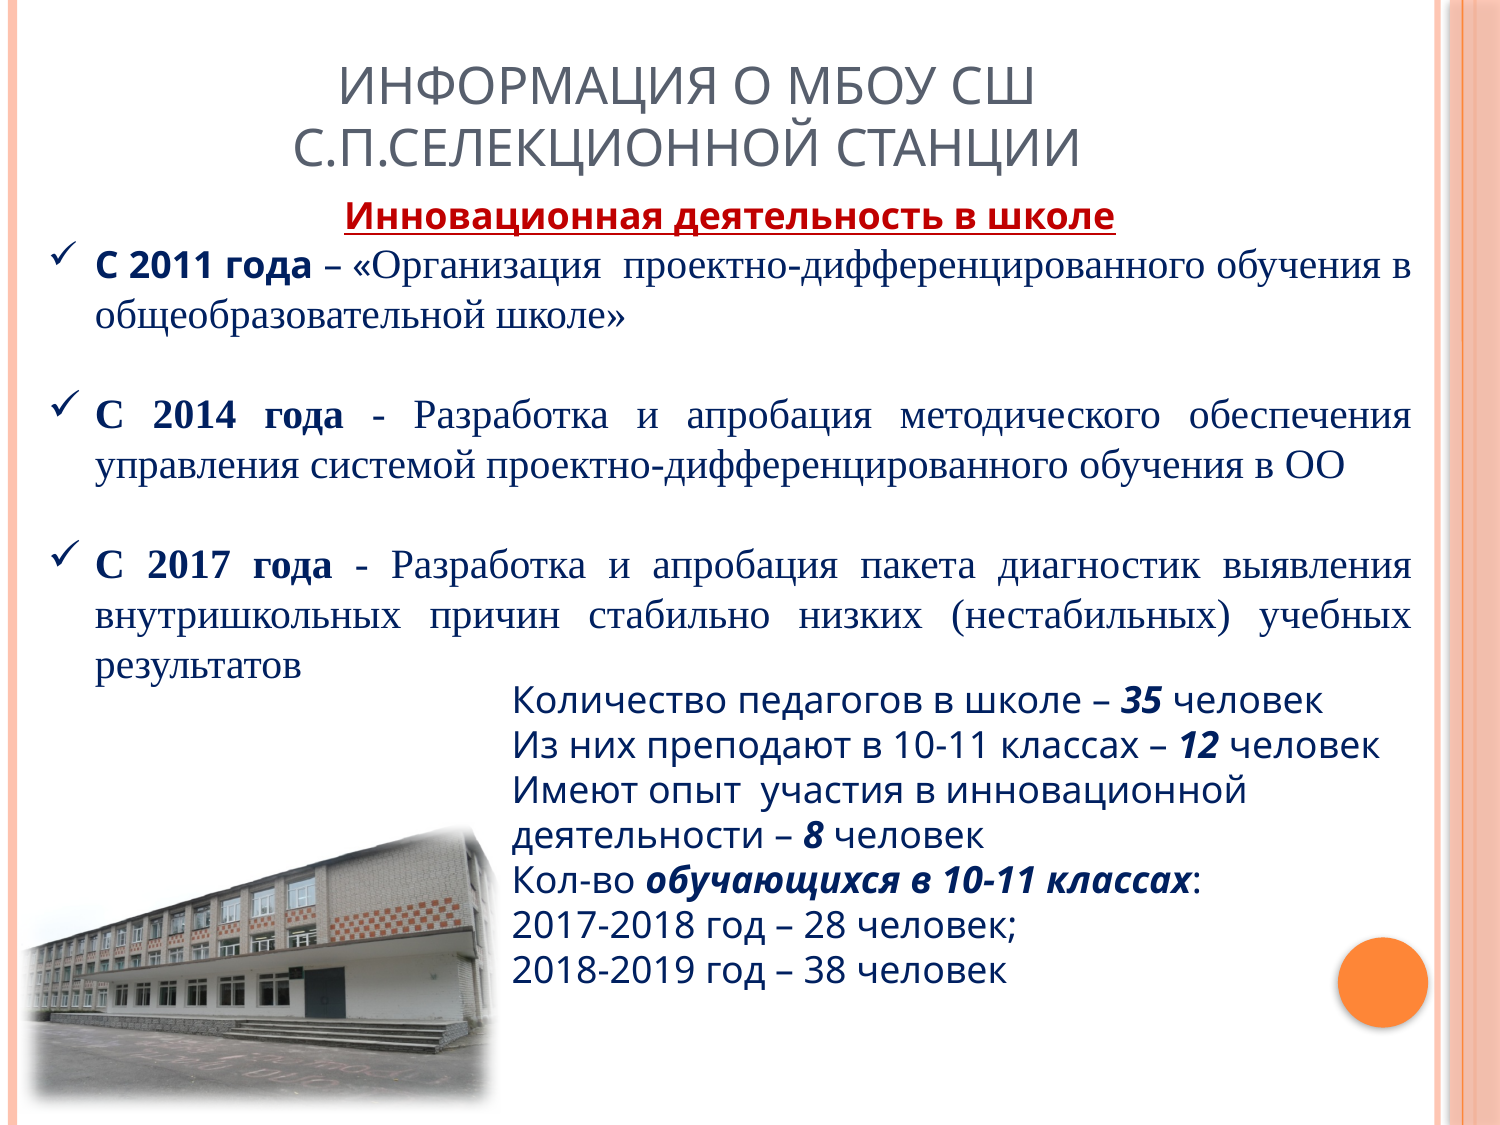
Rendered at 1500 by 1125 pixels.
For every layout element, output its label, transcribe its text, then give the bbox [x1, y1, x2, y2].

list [17, 821, 503, 1116]
text_box Инновационная деятельность в школе С 2011 года – «Организация проектно-дифференцированного обучения в общеобразовательной школе» С 2014 года - Разработка и апробация методического обеспечения управления системой проектно-дифференцированного обучения в ОО С 2017 года - Разработка и апробация пакета диагностик выявления внутришкольных причин стабильно низких (нестабильных) учебных результатов [33, 184, 1427, 795]
text_box Количество педагогов в школе – 35 человек Из них преподают в 10-11 классах – 12 человек Имеют опыт участия в инновационной деятельности – 8 человек Кол-во обучающихся в 10-11 классах: 2017-2018 год – 28 человек; 2018-2019 год – 38 человек [496, 668, 1431, 999]
title Информация о МБОУ СШ с.п.Селекционной станции [75, 45, 1300, 184]
